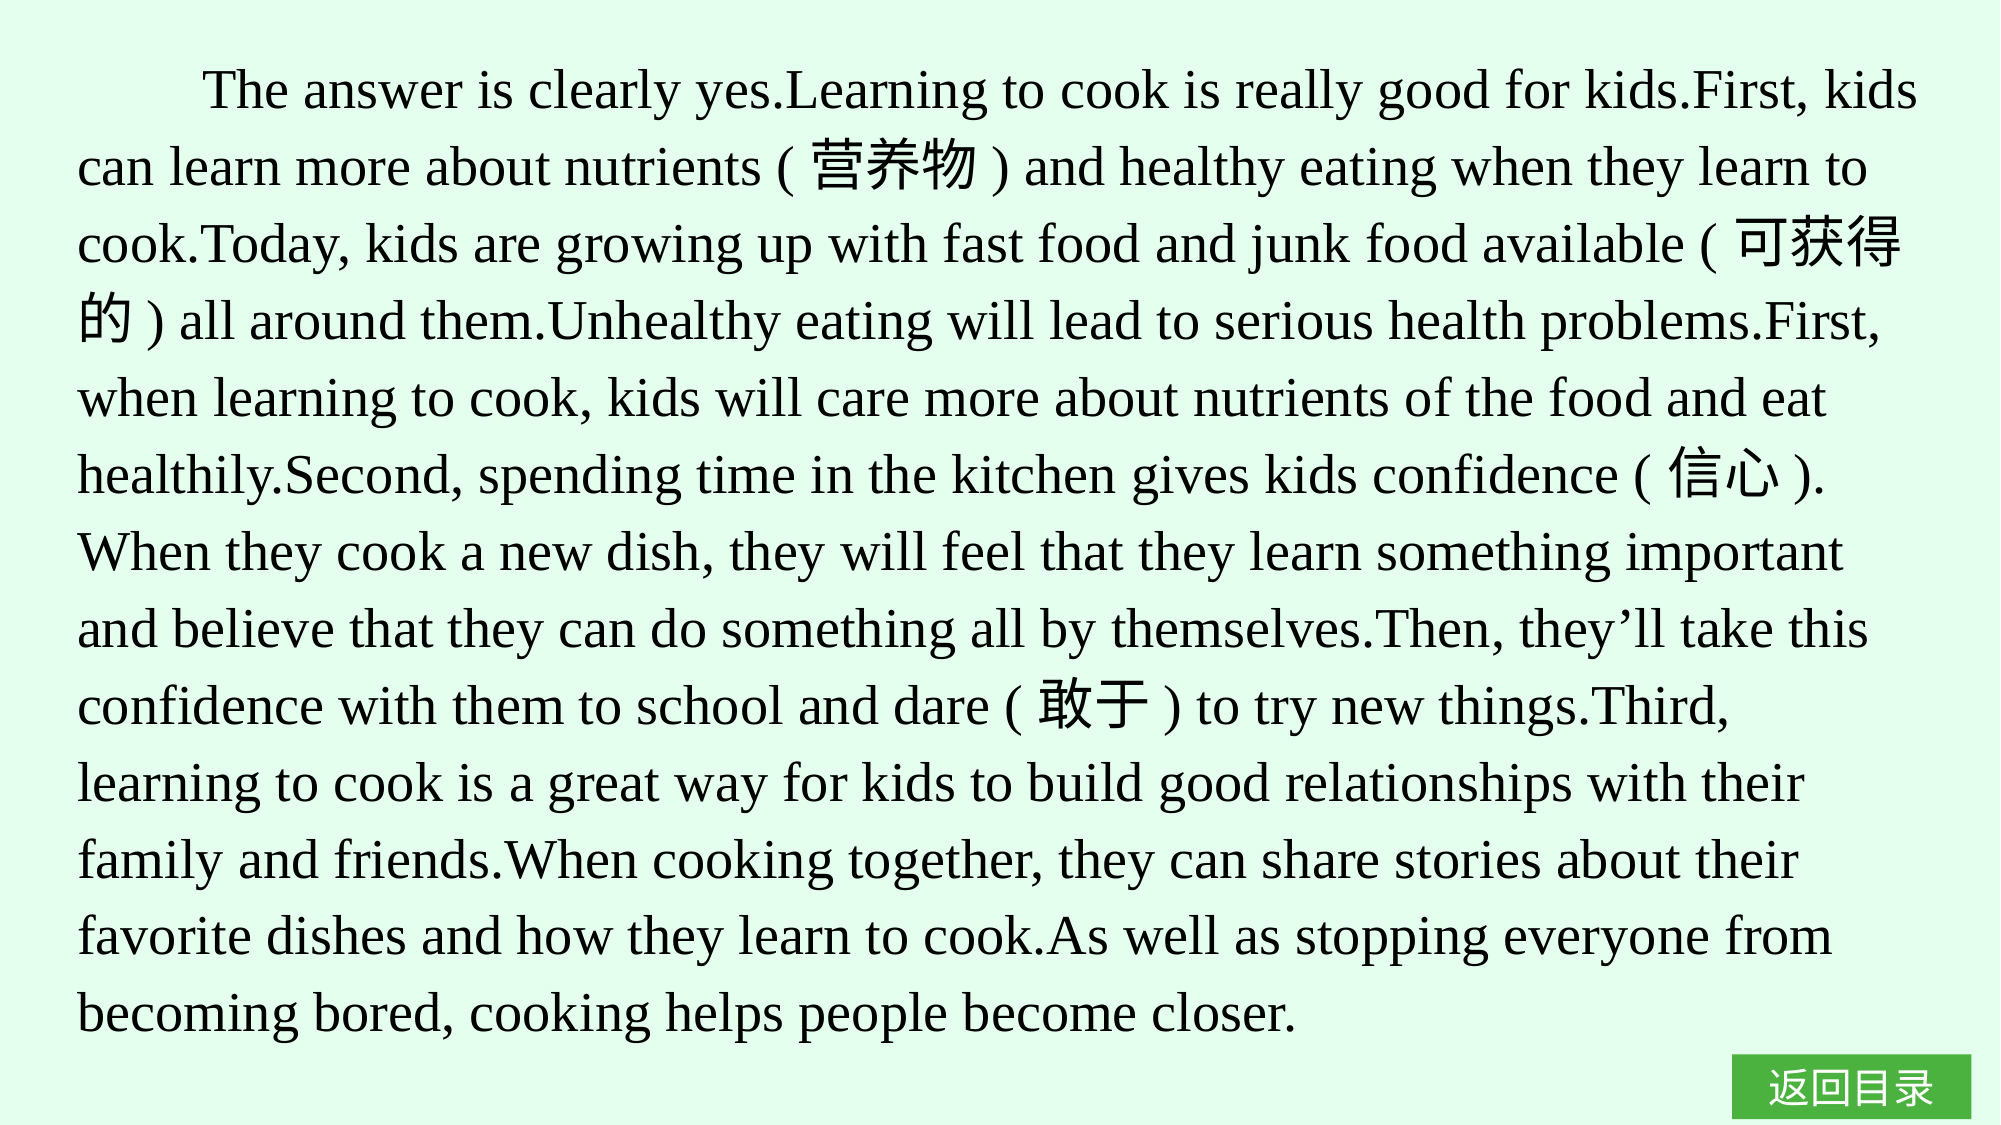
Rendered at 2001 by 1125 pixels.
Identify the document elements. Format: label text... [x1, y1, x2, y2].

text_box The answer is clearly yes.Learning to cook is really good for kids.First, kids can learn more about nutrients (营养物) and healthy eating when they learn to cook.Today, kids are growing up with fast food and junk food available (可获得的) all around them.Unhealthy eating will lead to serious health problems.First, when learning to cook, kids will care more about nutrients of the food and eat healthily.Second, spending time in the kitchen gives kids confidence (信心). When they cook a new dish, they will feel that they learn something important and believe that they can do something all by themselves.Then, they’ll take this confidence with them to school and dare (敢于) to try new things.Third, learning to cook is a great way for kids to build good relationships with their family and friends.When cooking together, they can share stories about their favorite dishes and how they learn to cook.As well as stopping everyone from becoming bored, cooking helps people become closer. [62, 35, 1938, 1051]
